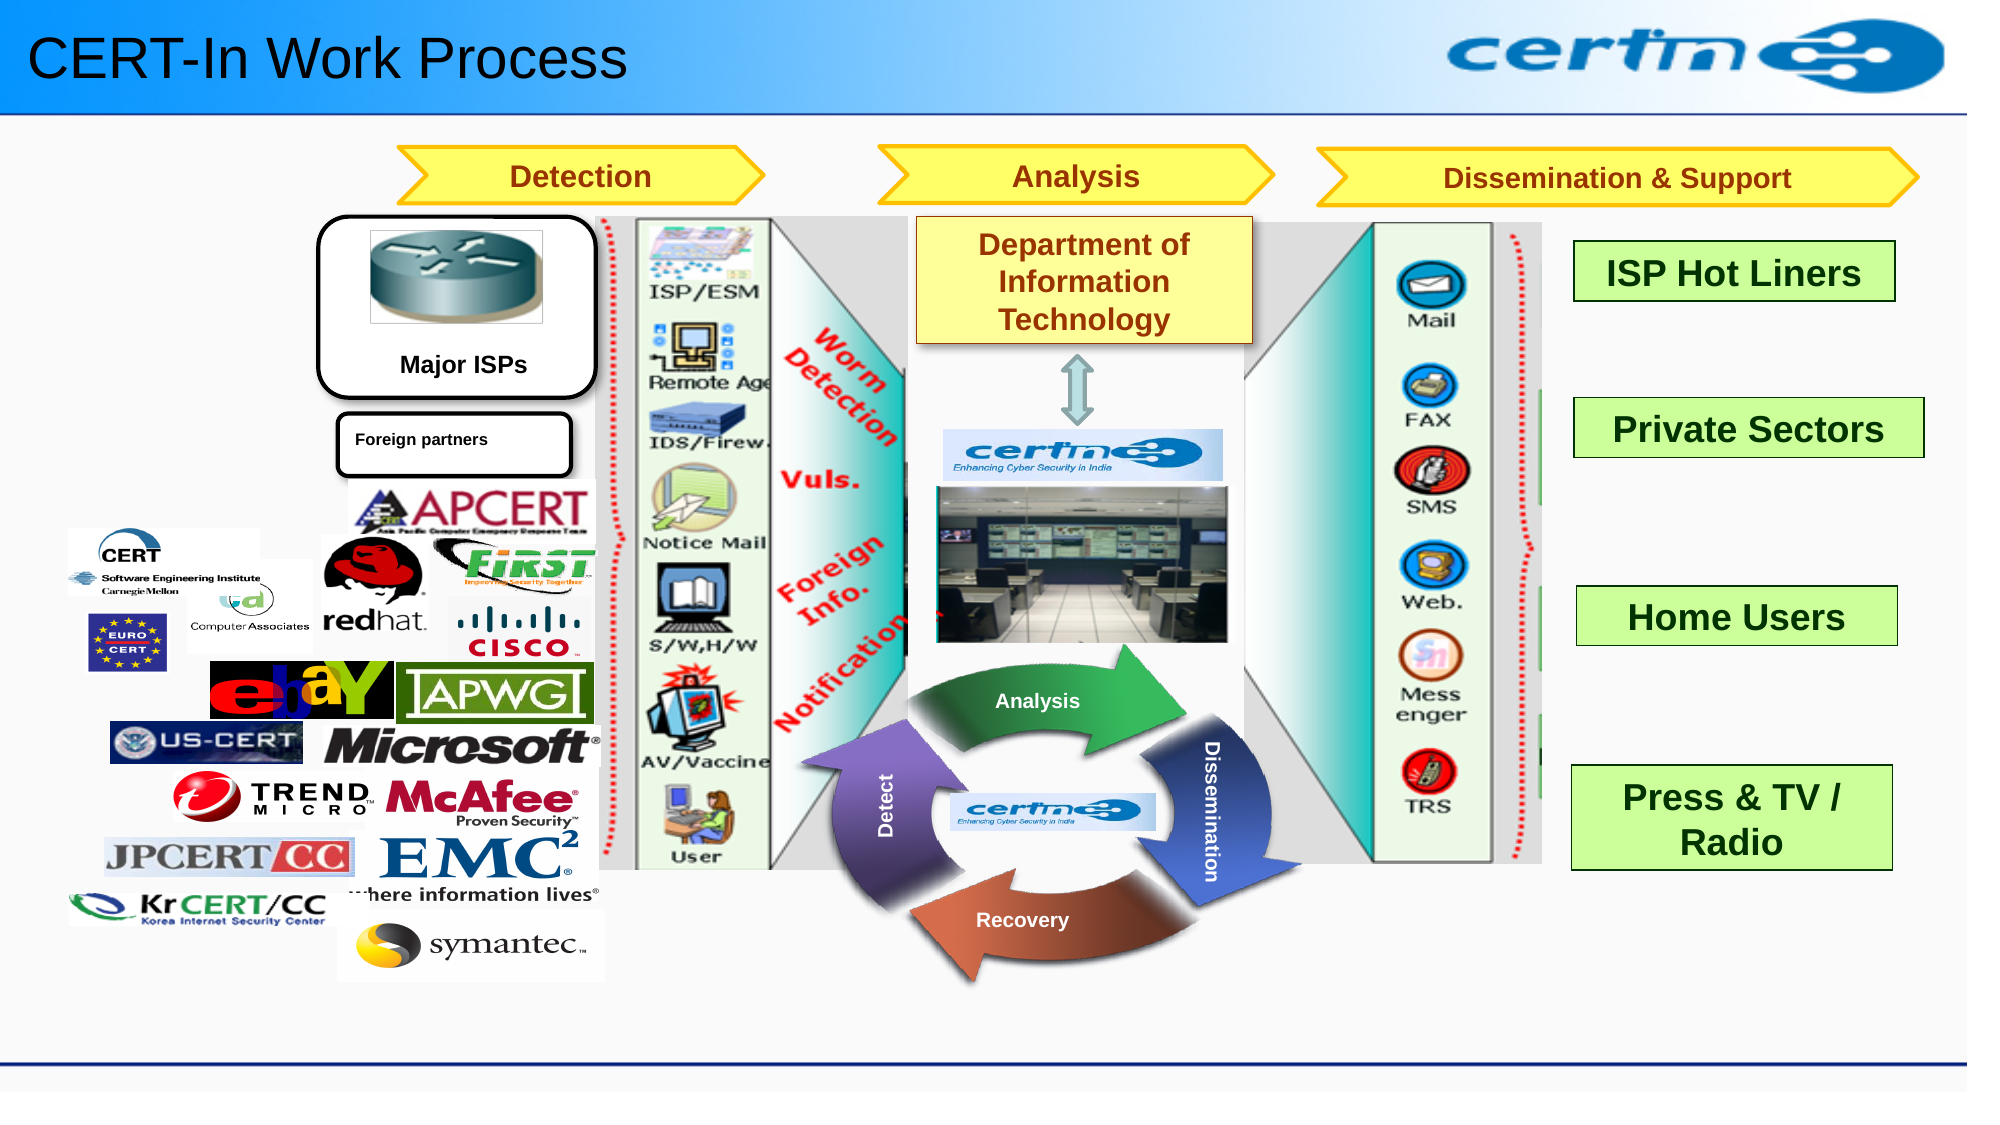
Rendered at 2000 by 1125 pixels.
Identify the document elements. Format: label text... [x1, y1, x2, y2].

text_box CERT-In Work Process [12, 13, 644, 98]
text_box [173, 146, 1925, 999]
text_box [69, 893, 370, 926]
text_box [104, 837, 355, 877]
picture [0, 0, 1967, 1092]
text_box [68, 527, 261, 596]
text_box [110, 721, 303, 764]
